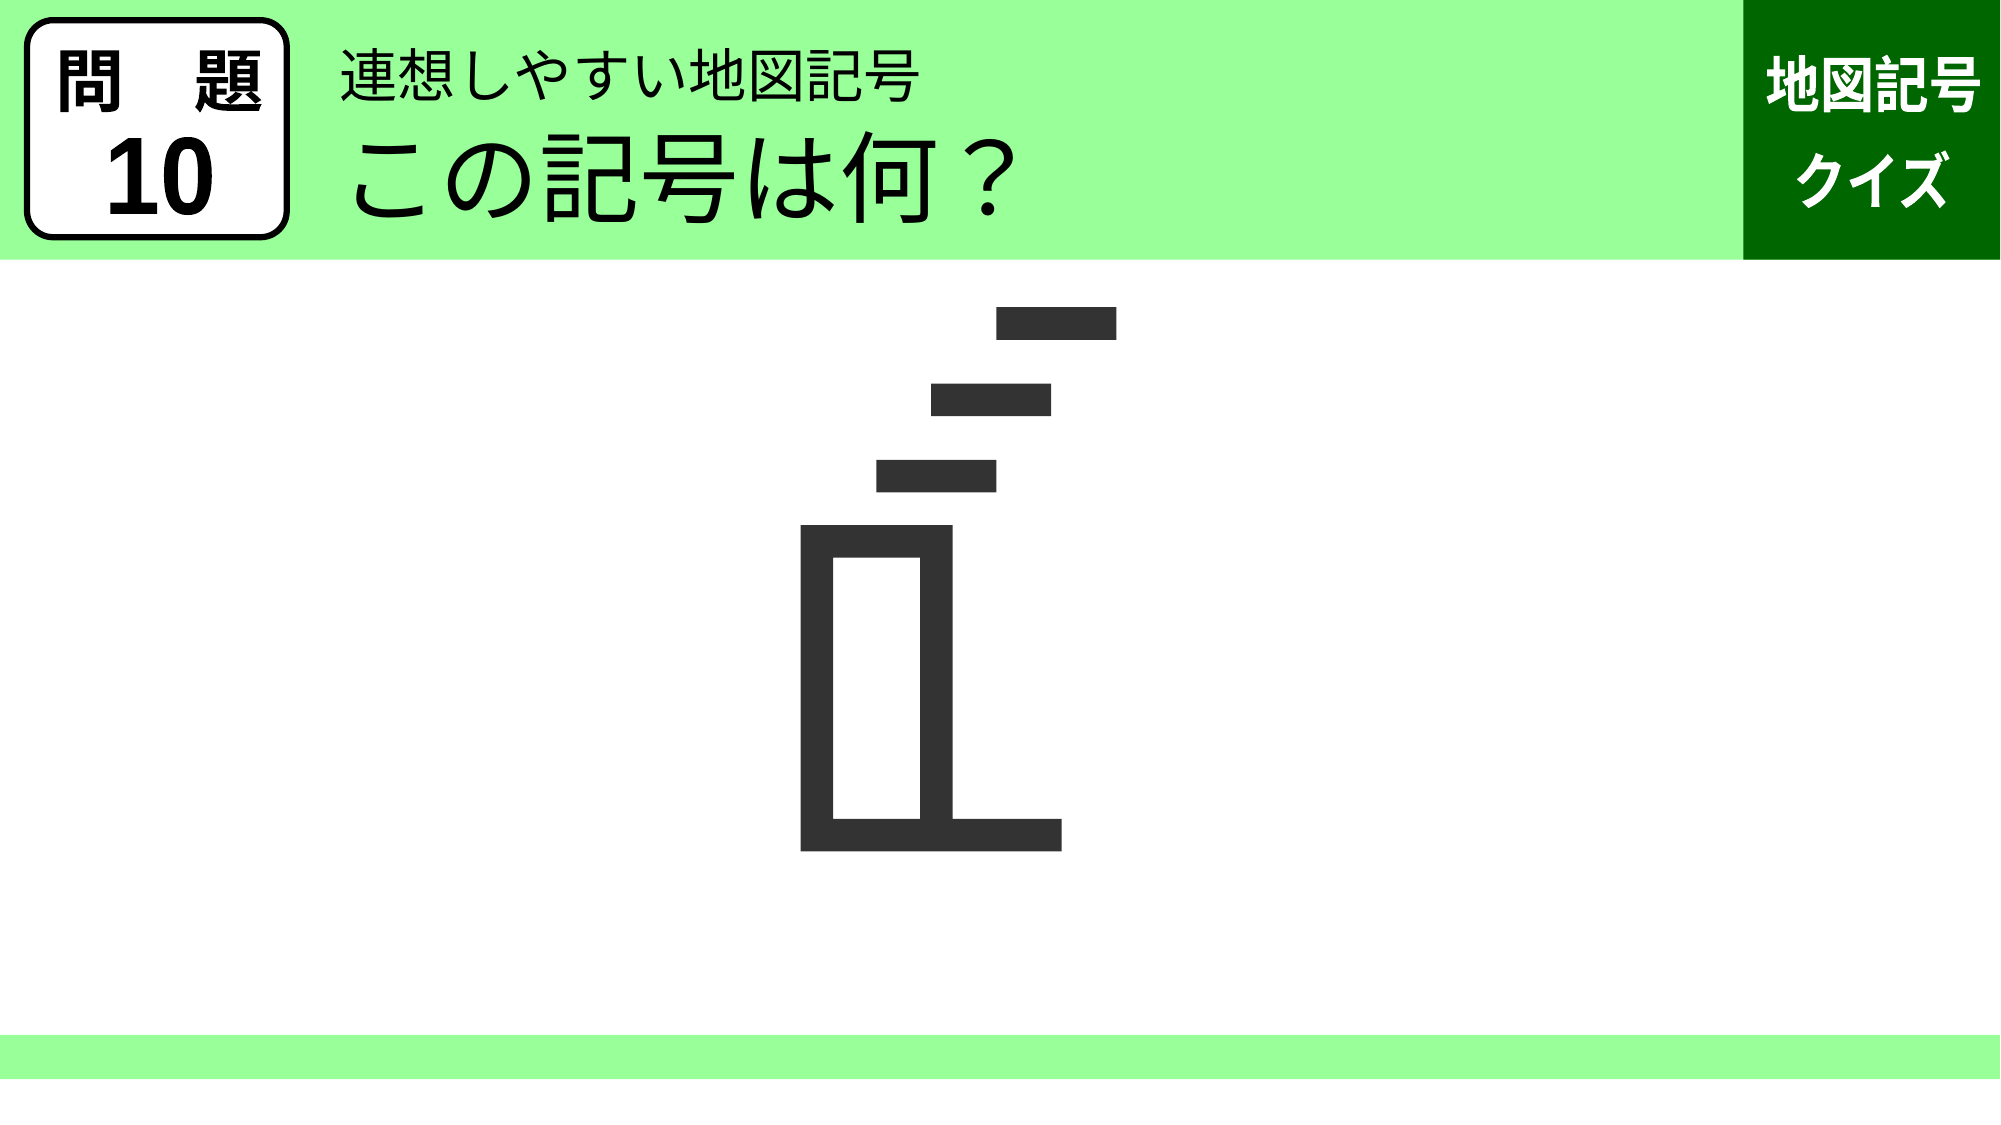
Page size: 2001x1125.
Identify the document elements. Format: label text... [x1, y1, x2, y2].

text_box 連想しやすい地図記号 [325, 32, 937, 117]
text_box [996, 307, 1117, 340]
text_box [800, 525, 1062, 852]
text_box [931, 383, 1052, 417]
text_box [876, 459, 997, 493]
text_box [0, 1034, 2000, 1080]
text_box この記号は何？ [324, 107, 1055, 243]
